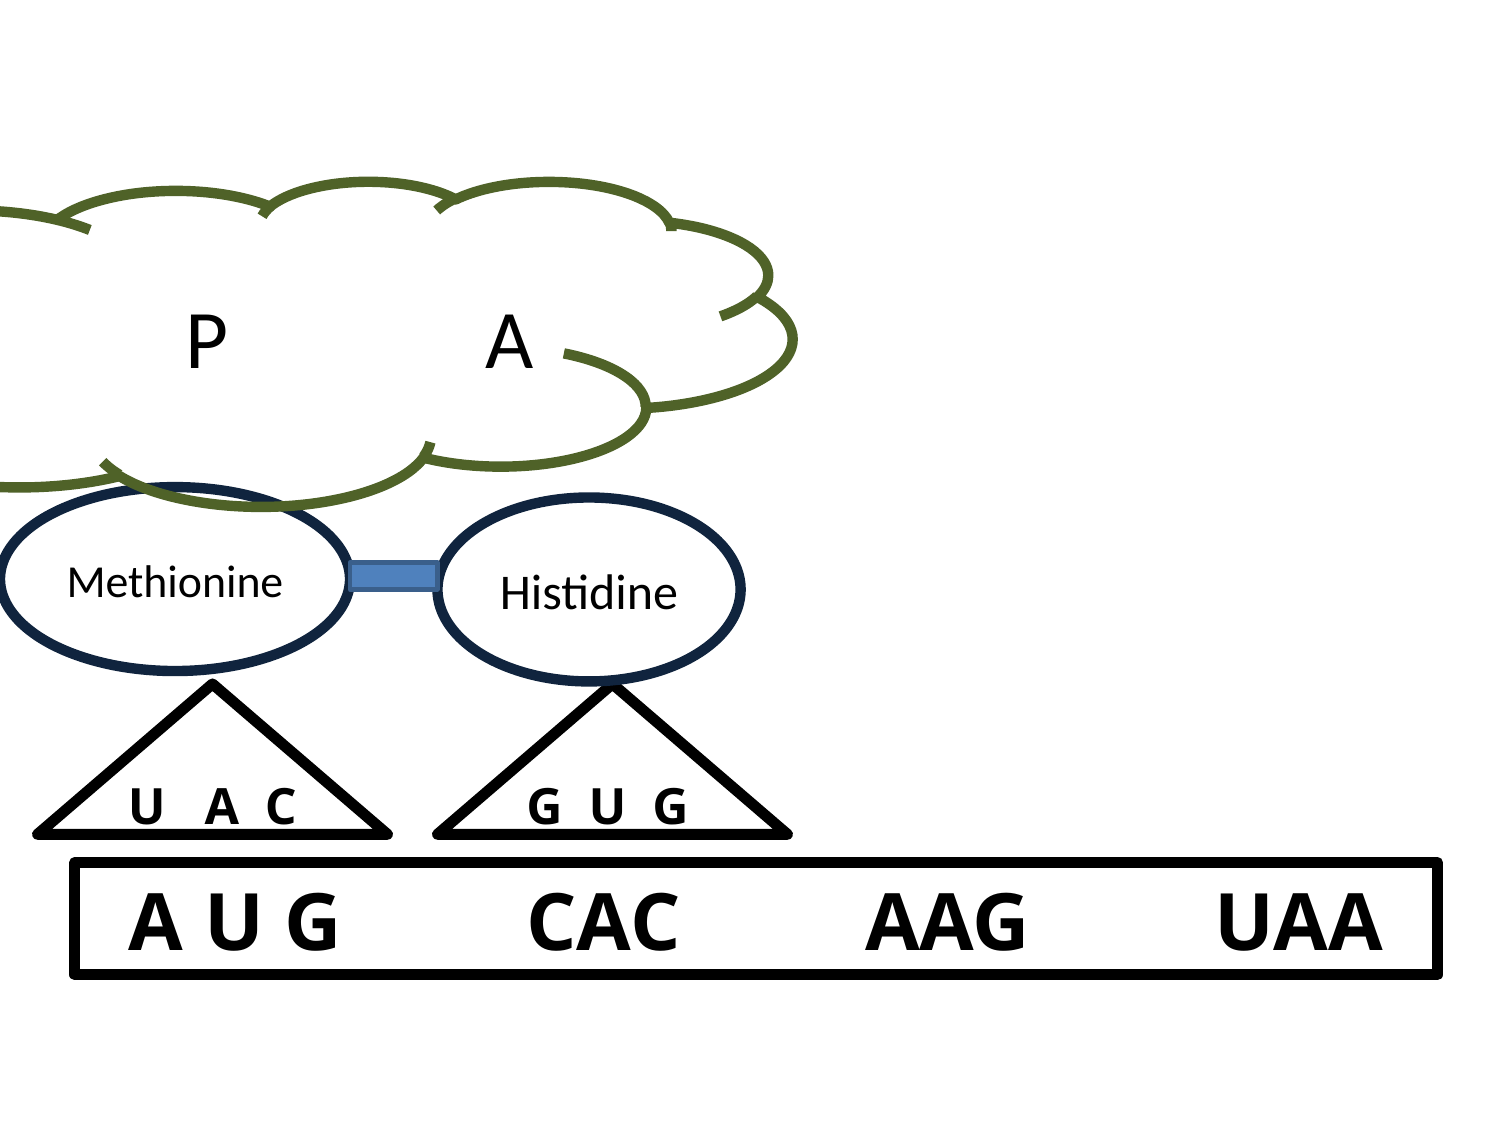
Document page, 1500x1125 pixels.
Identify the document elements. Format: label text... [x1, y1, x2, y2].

text_box [348, 560, 440, 592]
text_box Histidine [435, 495, 743, 684]
text_box U A C [35, 682, 390, 837]
text_box G U G [435, 683, 790, 837]
text_box A U G CAC AAG UAA [73, 860, 1439, 977]
text_box Methionine [0, 487, 351, 674]
text_box E P A [0, 179, 795, 510]
